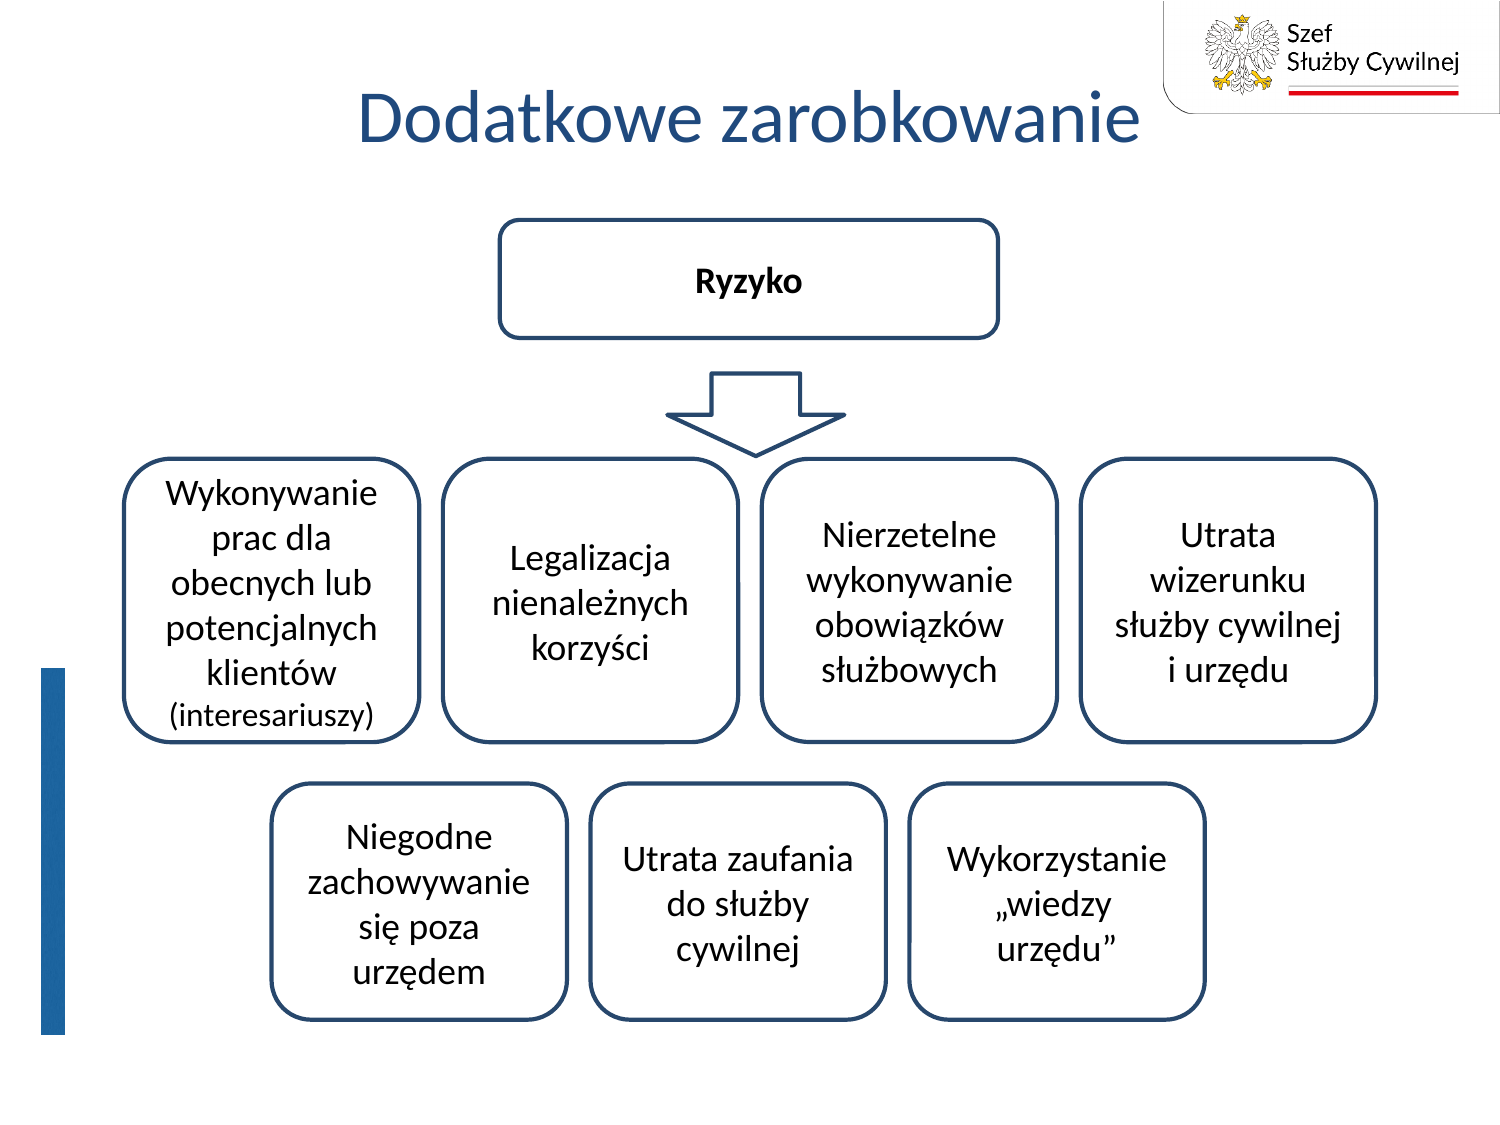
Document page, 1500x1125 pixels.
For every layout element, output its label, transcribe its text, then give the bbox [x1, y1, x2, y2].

picture [1163, 0, 1500, 114]
title Dodatkowe zarobkowanie [100, 60, 1400, 185]
text_box Utrata zaufania do służby cywilnej [588, 781, 888, 1022]
text_box Wykonywanie prac dla obecnych lub potencjalnych klientów (interesariuszy) [121, 456, 422, 745]
text_box Legalizacja nienależnych korzyści [440, 456, 741, 745]
text_box Utrata wizerunku służby cywilnej i urzędu [1078, 456, 1379, 745]
text_box Nierzetelne wykonywanie obowiązków służbowych [759, 456, 1060, 745]
text_box Niegodne zachowywanie się poza urzędem [269, 781, 570, 1022]
picture [41, 668, 65, 1035]
text_box Wykorzystanie „wiedzy urzędu” [907, 781, 1207, 1022]
text_box [665, 371, 847, 459]
text_box Ryzyko [497, 217, 1001, 341]
